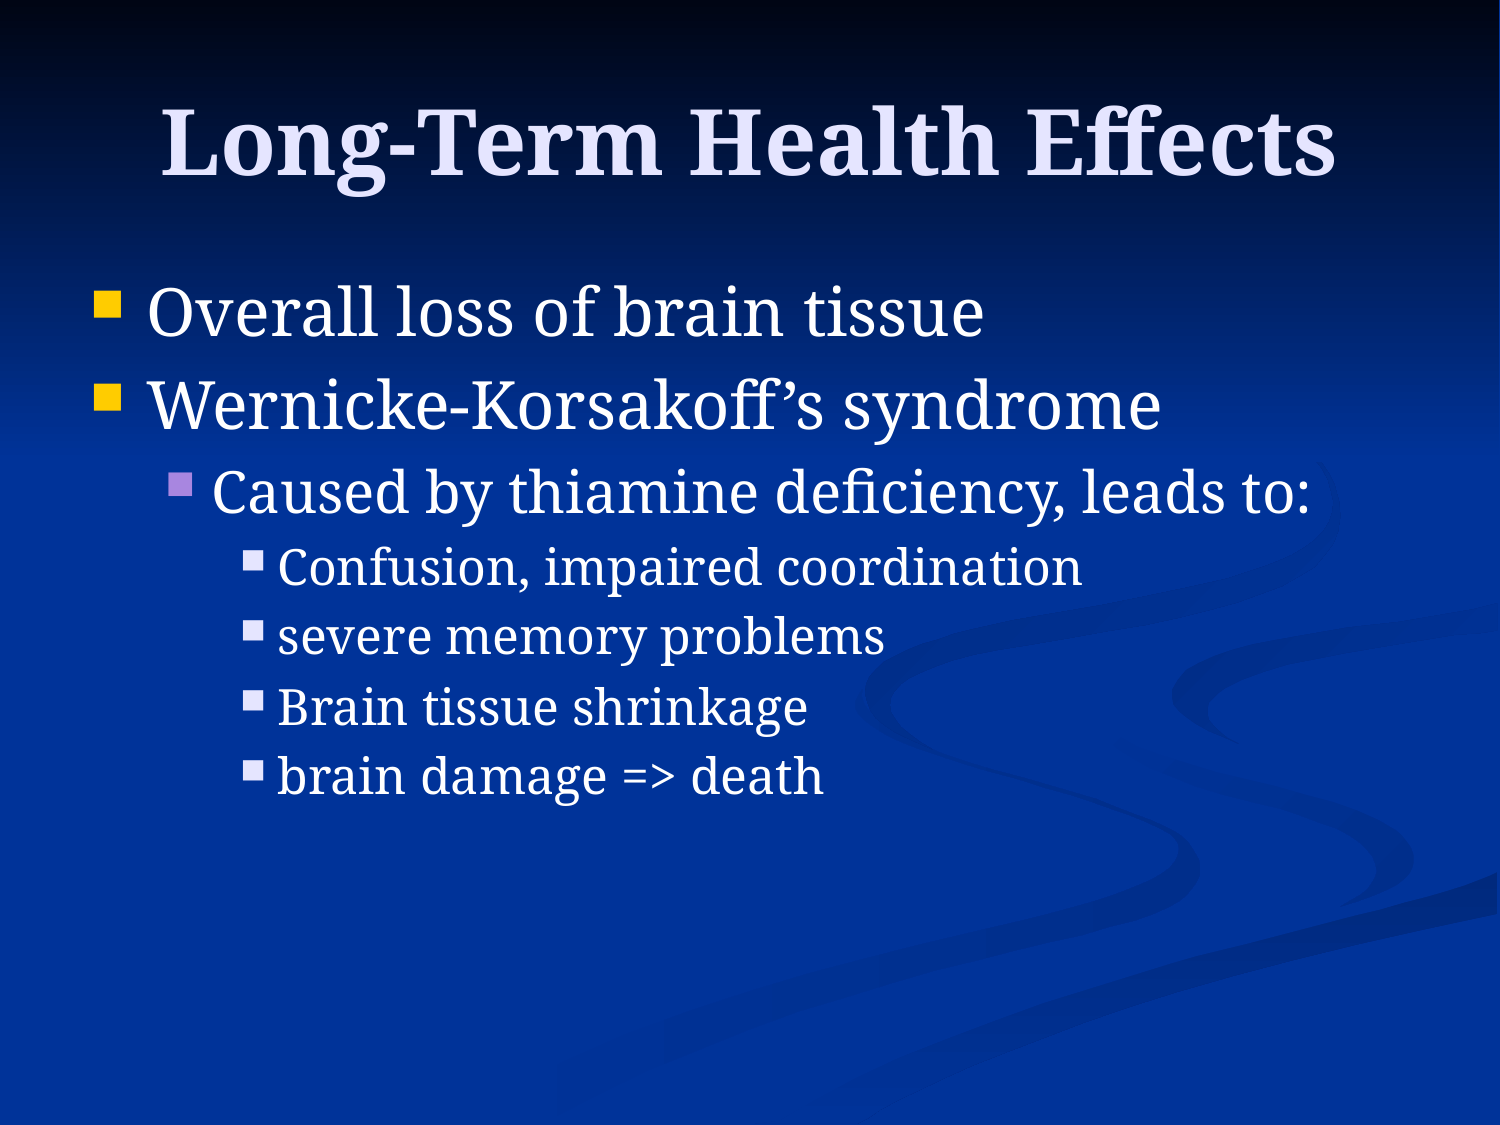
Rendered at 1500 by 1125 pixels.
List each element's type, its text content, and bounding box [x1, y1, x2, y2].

list Overall loss of brain tissue Wernicke-Korsakoff’s syndrome Caused by thiamine deficiency, leads to: Confusion, impaired coordination severe memory problems Brain tissue shrinkage brain damage => death [74, 262, 1426, 1006]
title Long-Term Health Effects [74, 44, 1426, 233]
